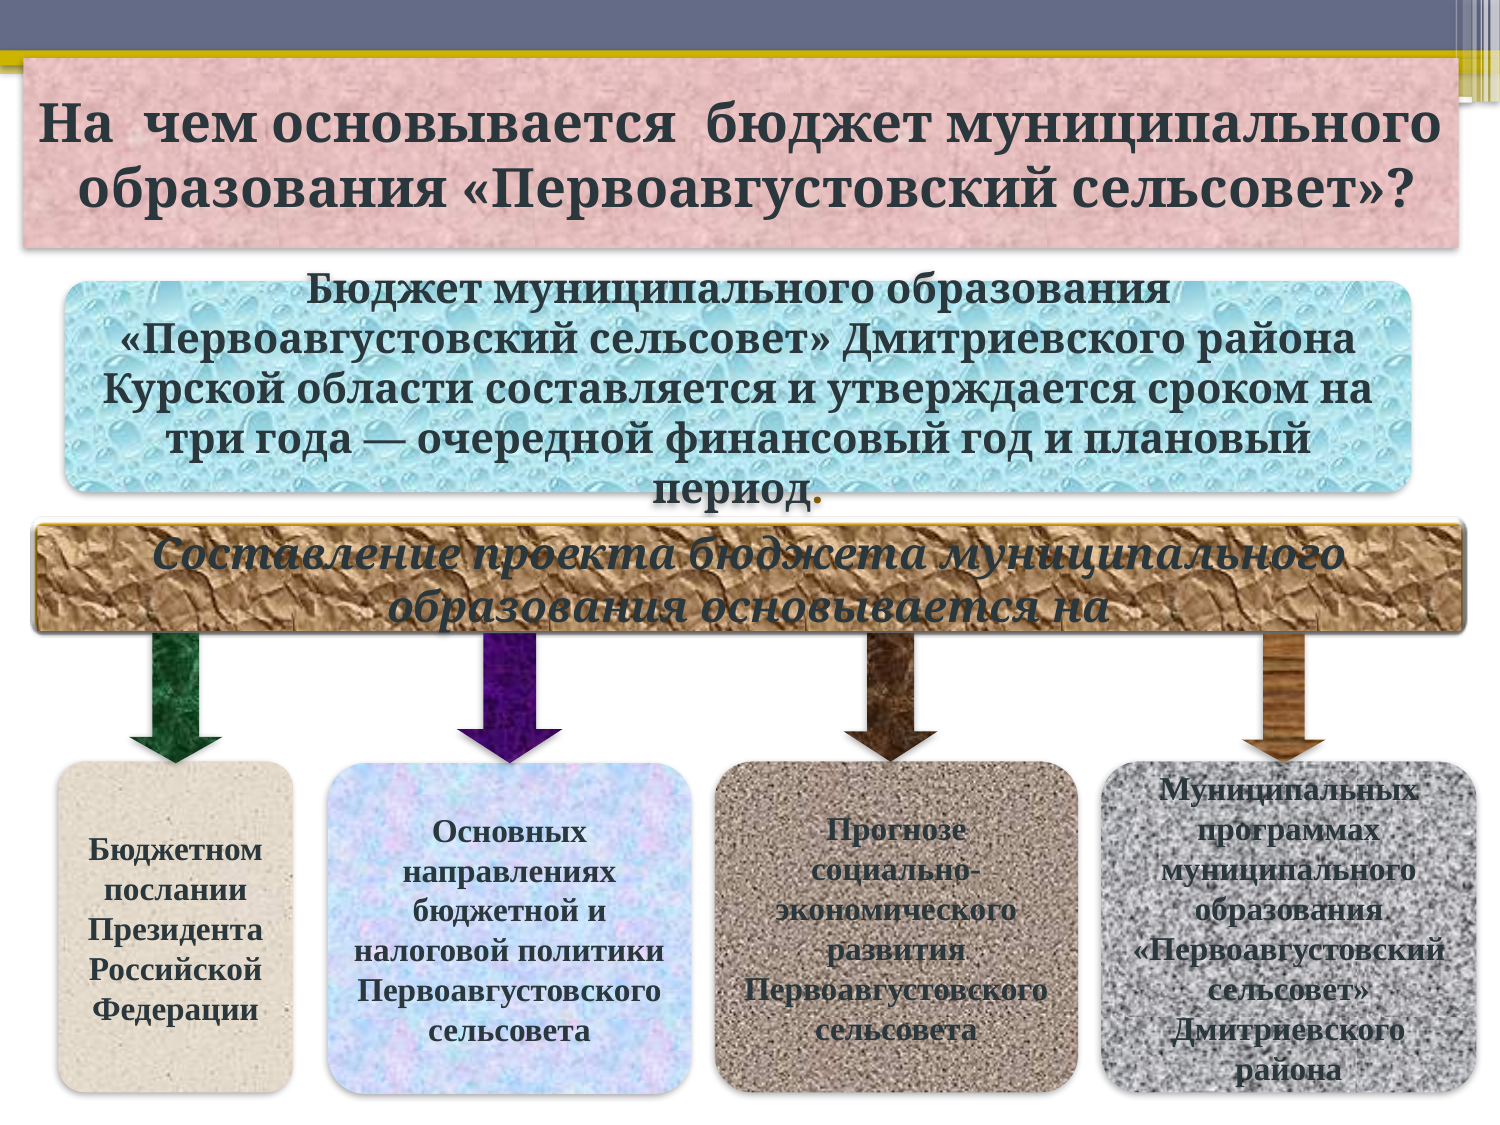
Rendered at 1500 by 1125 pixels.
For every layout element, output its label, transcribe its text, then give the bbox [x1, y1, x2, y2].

text_box [128, 649, 223, 764]
text_box Бюджетном послании Президента Российской Федерации [58, 761, 293, 1093]
text_box [457, 649, 563, 764]
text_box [29, 515, 1469, 640]
text_box Муниципальных программах муниципального образования «Первоавгустовский сельсовет» Дмитриевского района [1101, 761, 1477, 1093]
text_box Основных направлениях бюджетной и налоговой политики Первоавгустовского сельсовета [328, 763, 692, 1094]
text_box [843, 649, 938, 762]
text_box Прогнозе социально-экономического развития Первоавгустовского сельсовета [714, 761, 1079, 1093]
text_box [1242, 649, 1326, 764]
text_box На чем основывается бюджет муниципального образования «Первоавгустовский сельсовет»? [23, 58, 1459, 248]
text_box Бюджет муниципального образования «Первоавгустовский сельсовет» Дмитриевского района Курской области составляется и утверждается сроком на три года — очередной финансовый год и плановый период. [64, 281, 1412, 493]
